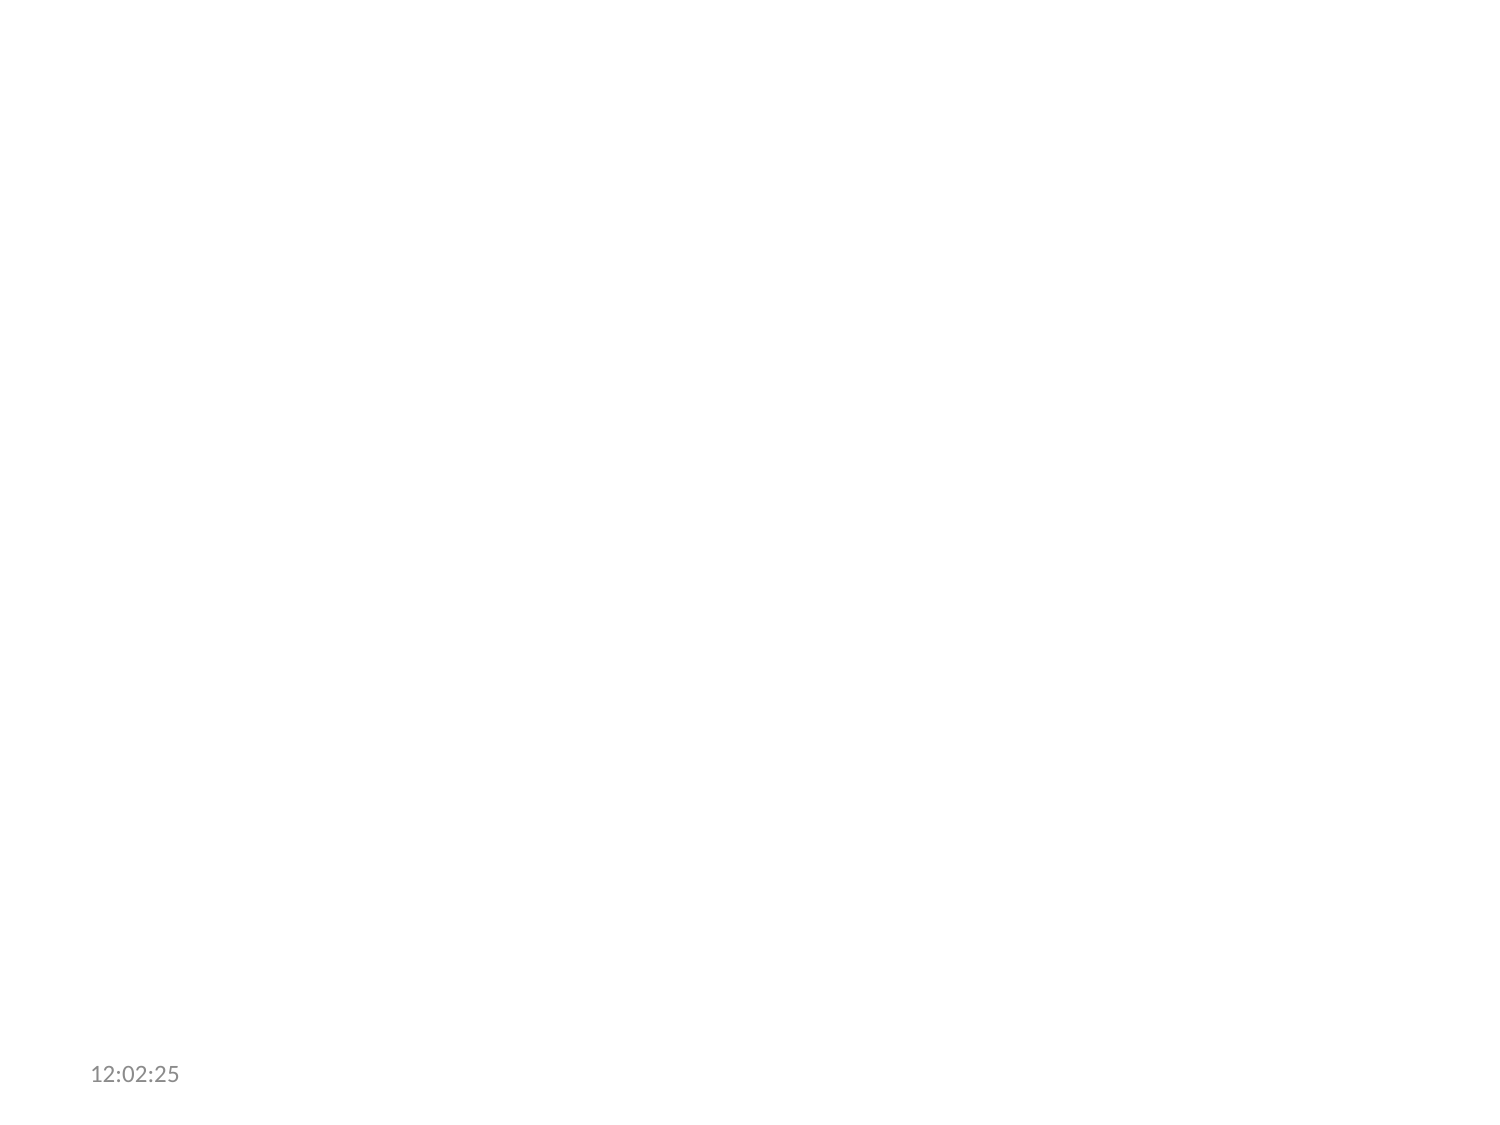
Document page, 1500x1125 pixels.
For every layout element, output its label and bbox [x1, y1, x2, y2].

slide_number [75, 1042, 425, 1103]
